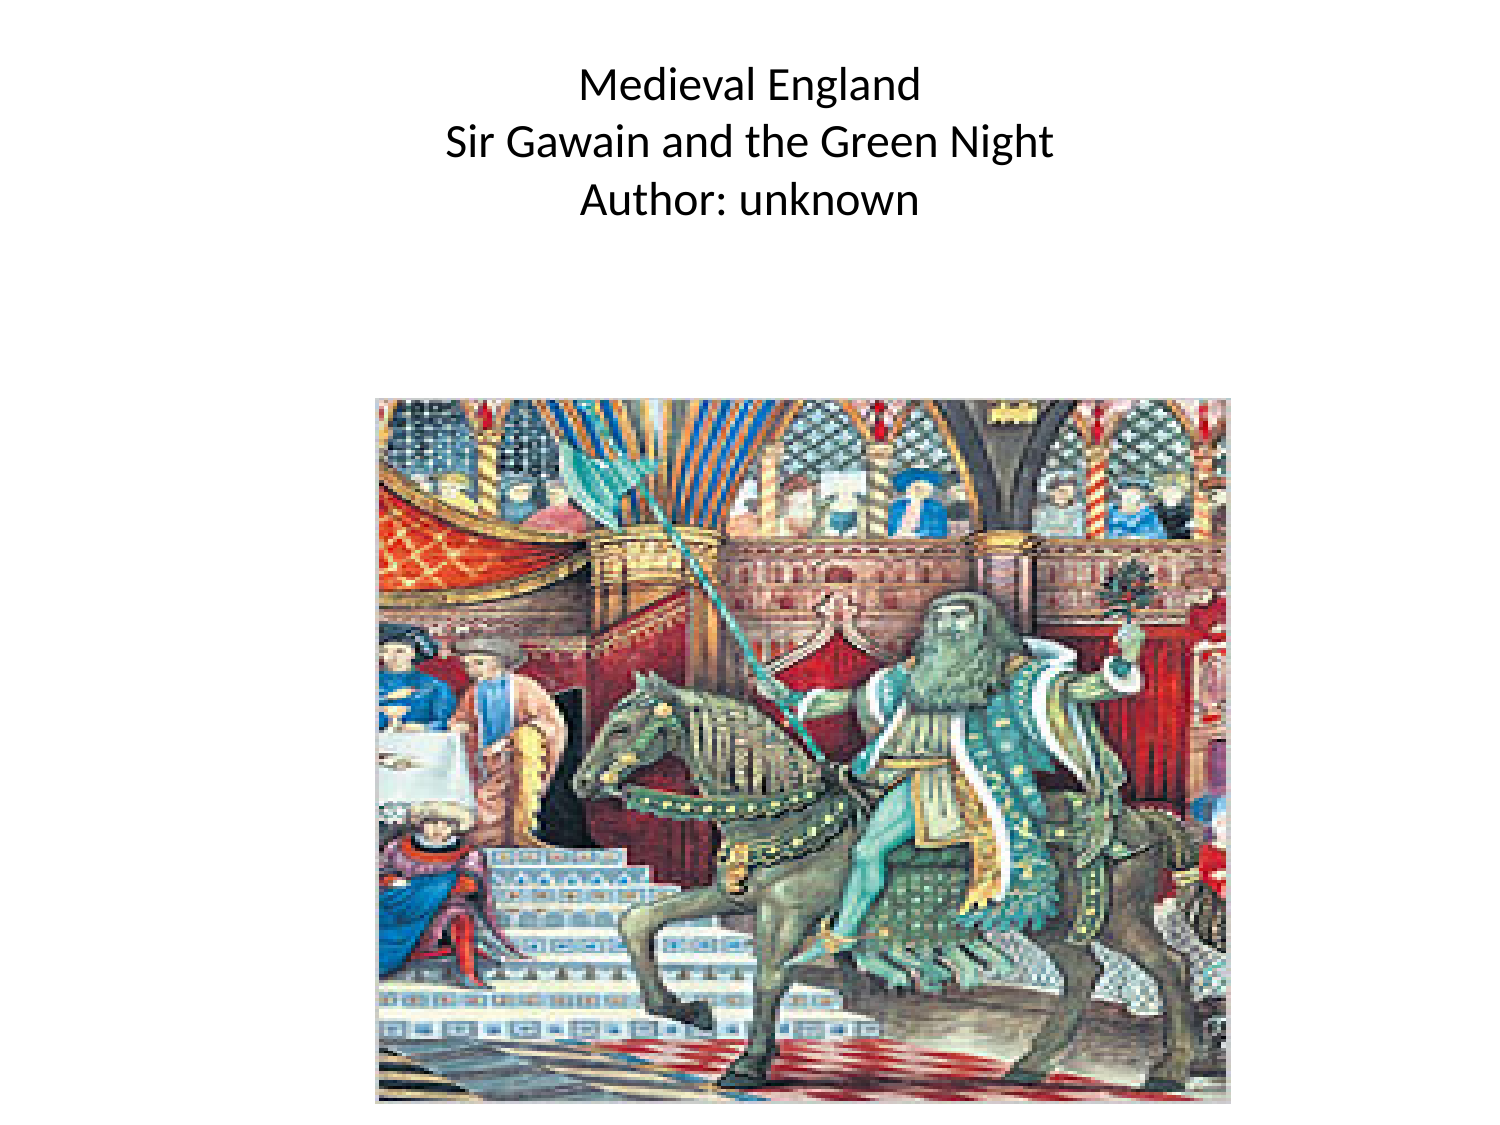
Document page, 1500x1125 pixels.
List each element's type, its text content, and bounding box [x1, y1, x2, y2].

title Medieval England Sir Gawain and the Green Night Author: unknown [75, 45, 1425, 233]
picture [374, 398, 1231, 1105]
